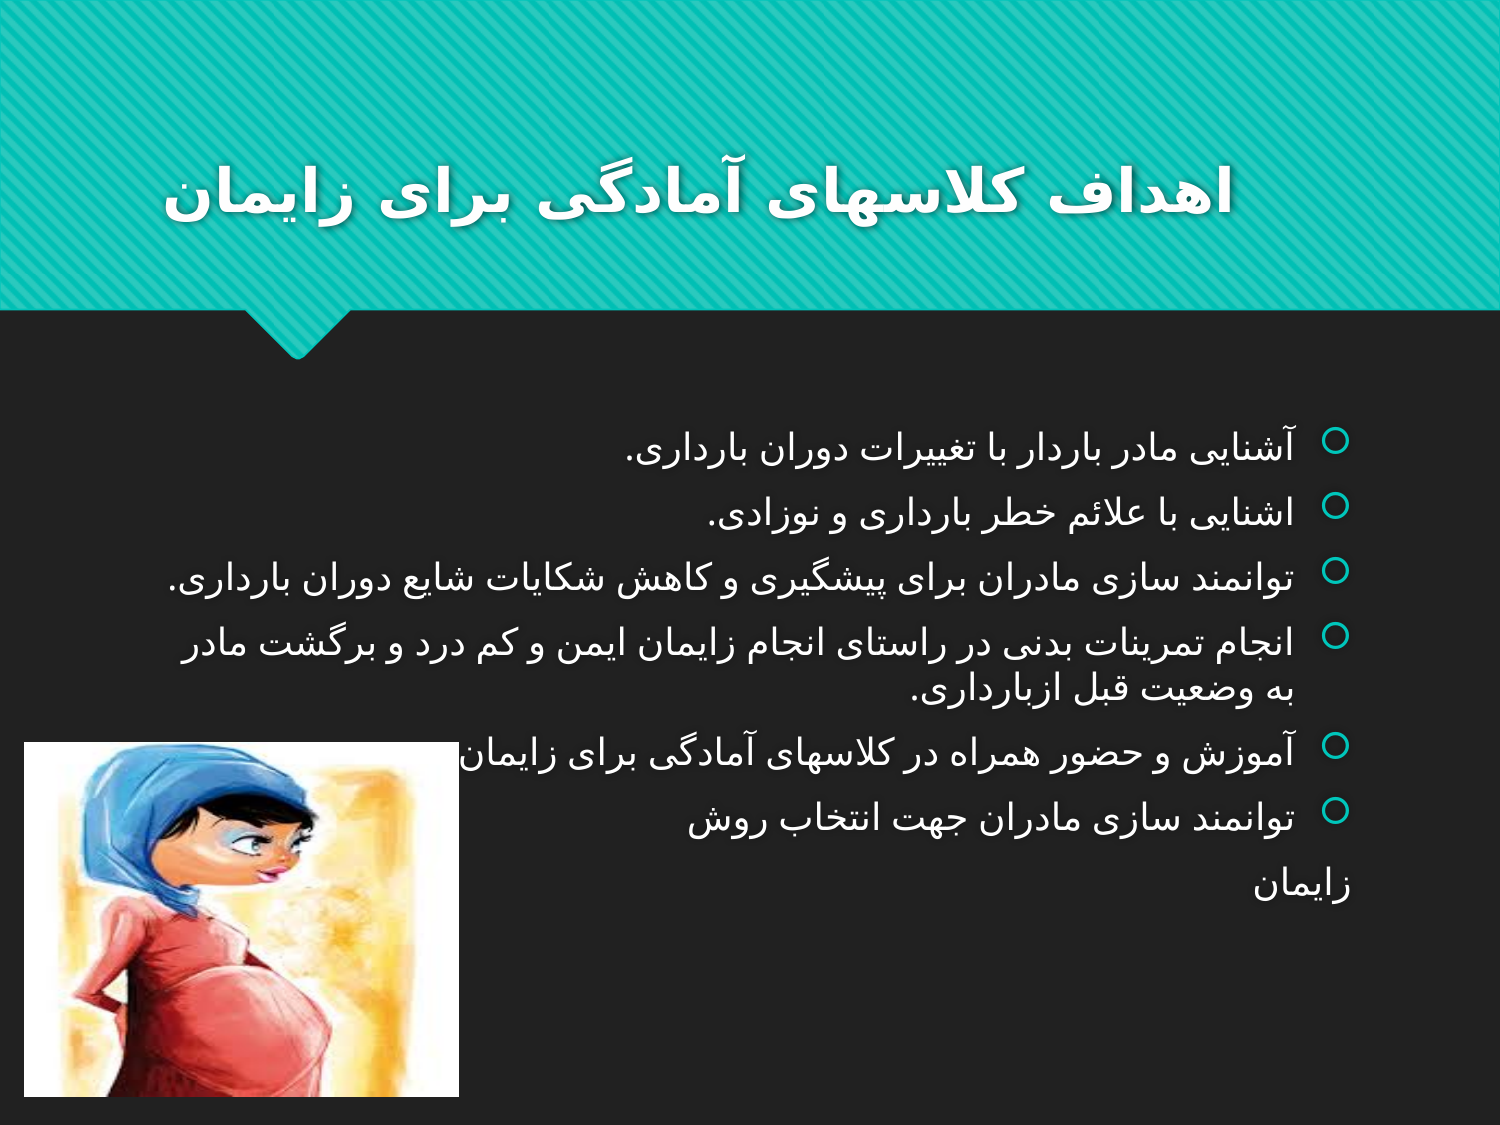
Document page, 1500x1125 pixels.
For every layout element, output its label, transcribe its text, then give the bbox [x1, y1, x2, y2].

picture [24, 742, 460, 1097]
title اهداف کلاسهای آمادگی برای زایمان [132, 73, 1368, 233]
list آشنایی مادر باردار با تغییرات دوران بارداری. اشنایی با علائم خطر بارداری و نوزادی. توانمند سازی مادران برای پیشگیری و کاهش شکایات شایع دوران بارداری. انجام تمرینات بدنی در راستای انجام زایمان ایمن و کم درد و برگشت مادر به وضعیت قبل ازبارداری. آموزش و حضور همراه در کلاسهای آمادگی برای زایمان. توانمند سازی مادران جهت انتخاب روش زایمان [132, 364, 1368, 962]
